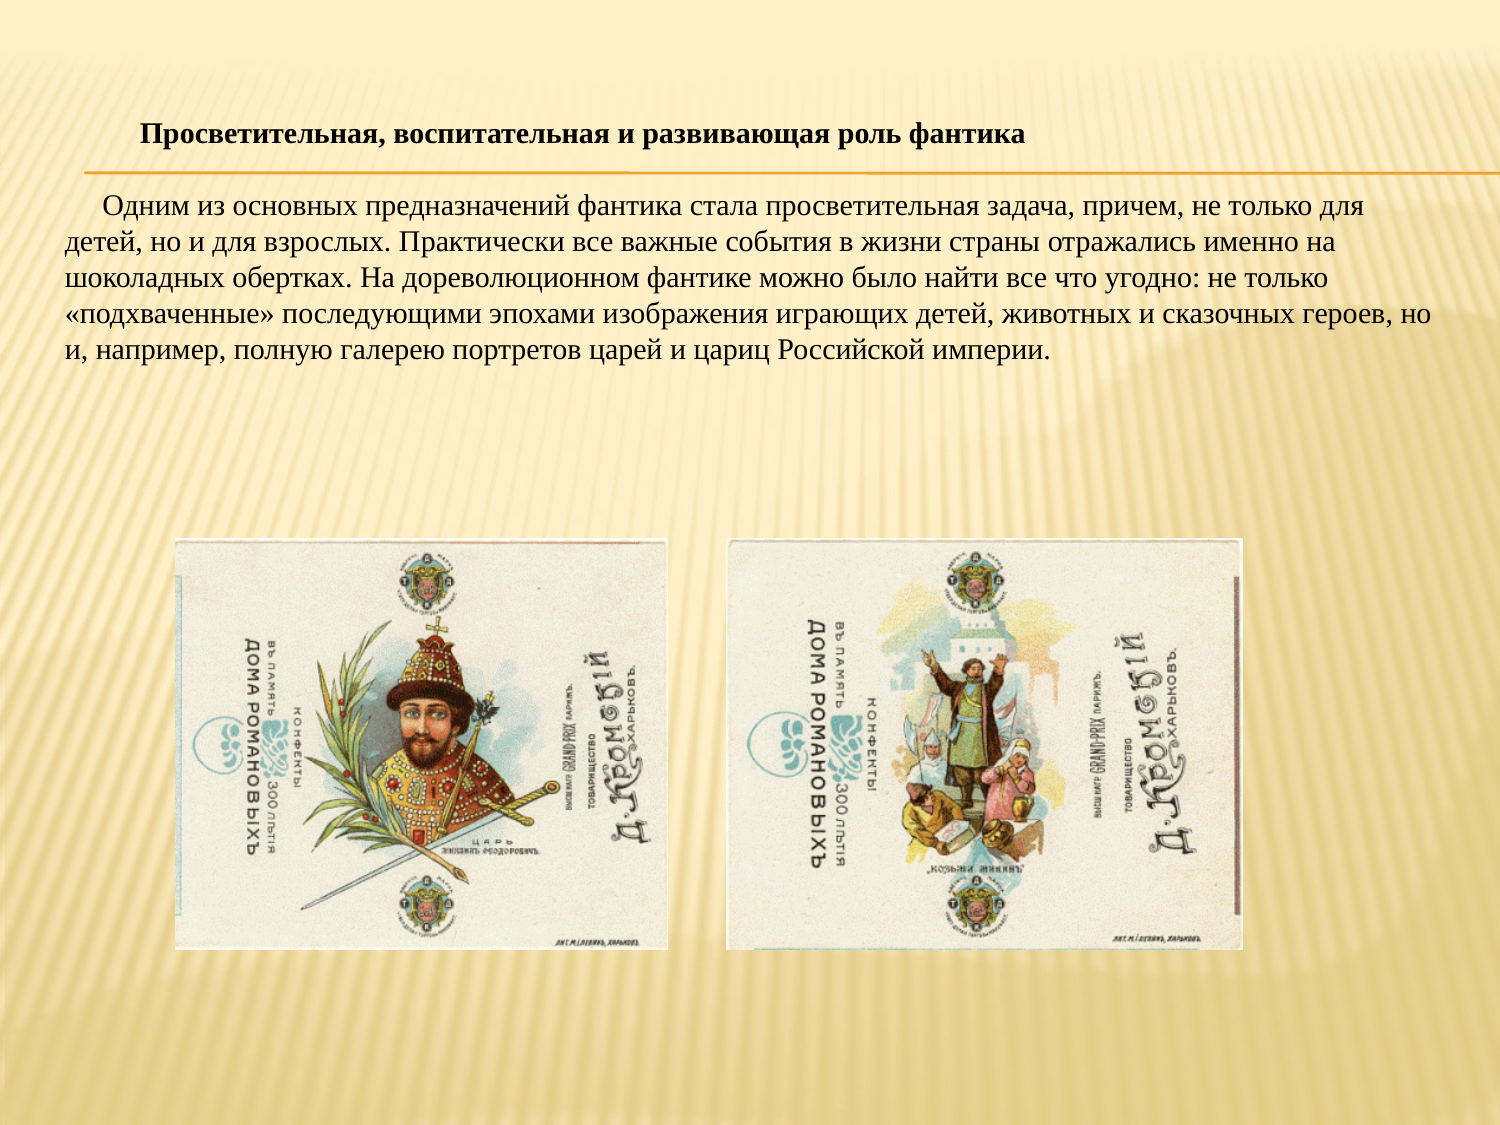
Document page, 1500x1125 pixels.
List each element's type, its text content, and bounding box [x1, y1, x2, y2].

picture [175, 538, 668, 950]
picture [726, 538, 1243, 950]
title Просветительная, воспитательная и развивающая роль фантика Одним из основных предназначений фантика стала просветительная задача, причем, не только для детей, но и для взрослых. Практически все важные события в жизни страны отражались именно на шоколадных обертках. На дореволюционном фантике можно было найти все что угодно: не только «подхваченные» последующими эпохами изображения играющих детей, животных и сказочных героев, но и, например, полную галерею портретов царей и цариц Российской империи. [50, 35, 1454, 434]
